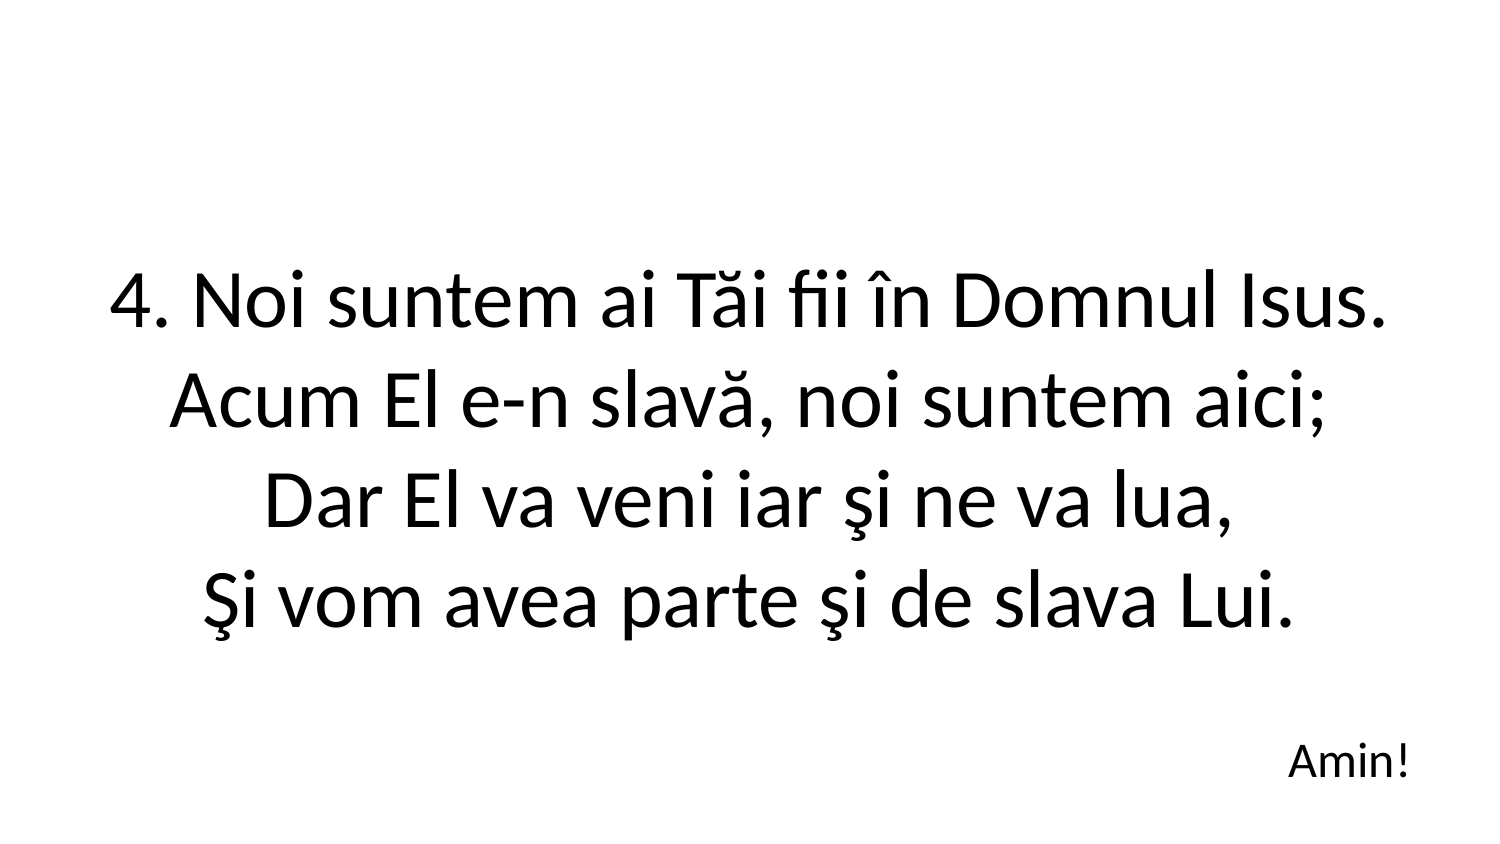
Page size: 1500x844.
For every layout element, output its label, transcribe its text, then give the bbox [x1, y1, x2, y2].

text_box 4. Noi suntem ai Tăi fii în Domnul Isus. Acum El e-n slavă, noi suntem aici; Dar El va veni iar şi ne va lua, Şi vom avea parte şi de slava Lui. [94, 192, 1406, 652]
text_box Amin! [1273, 674, 1427, 795]
